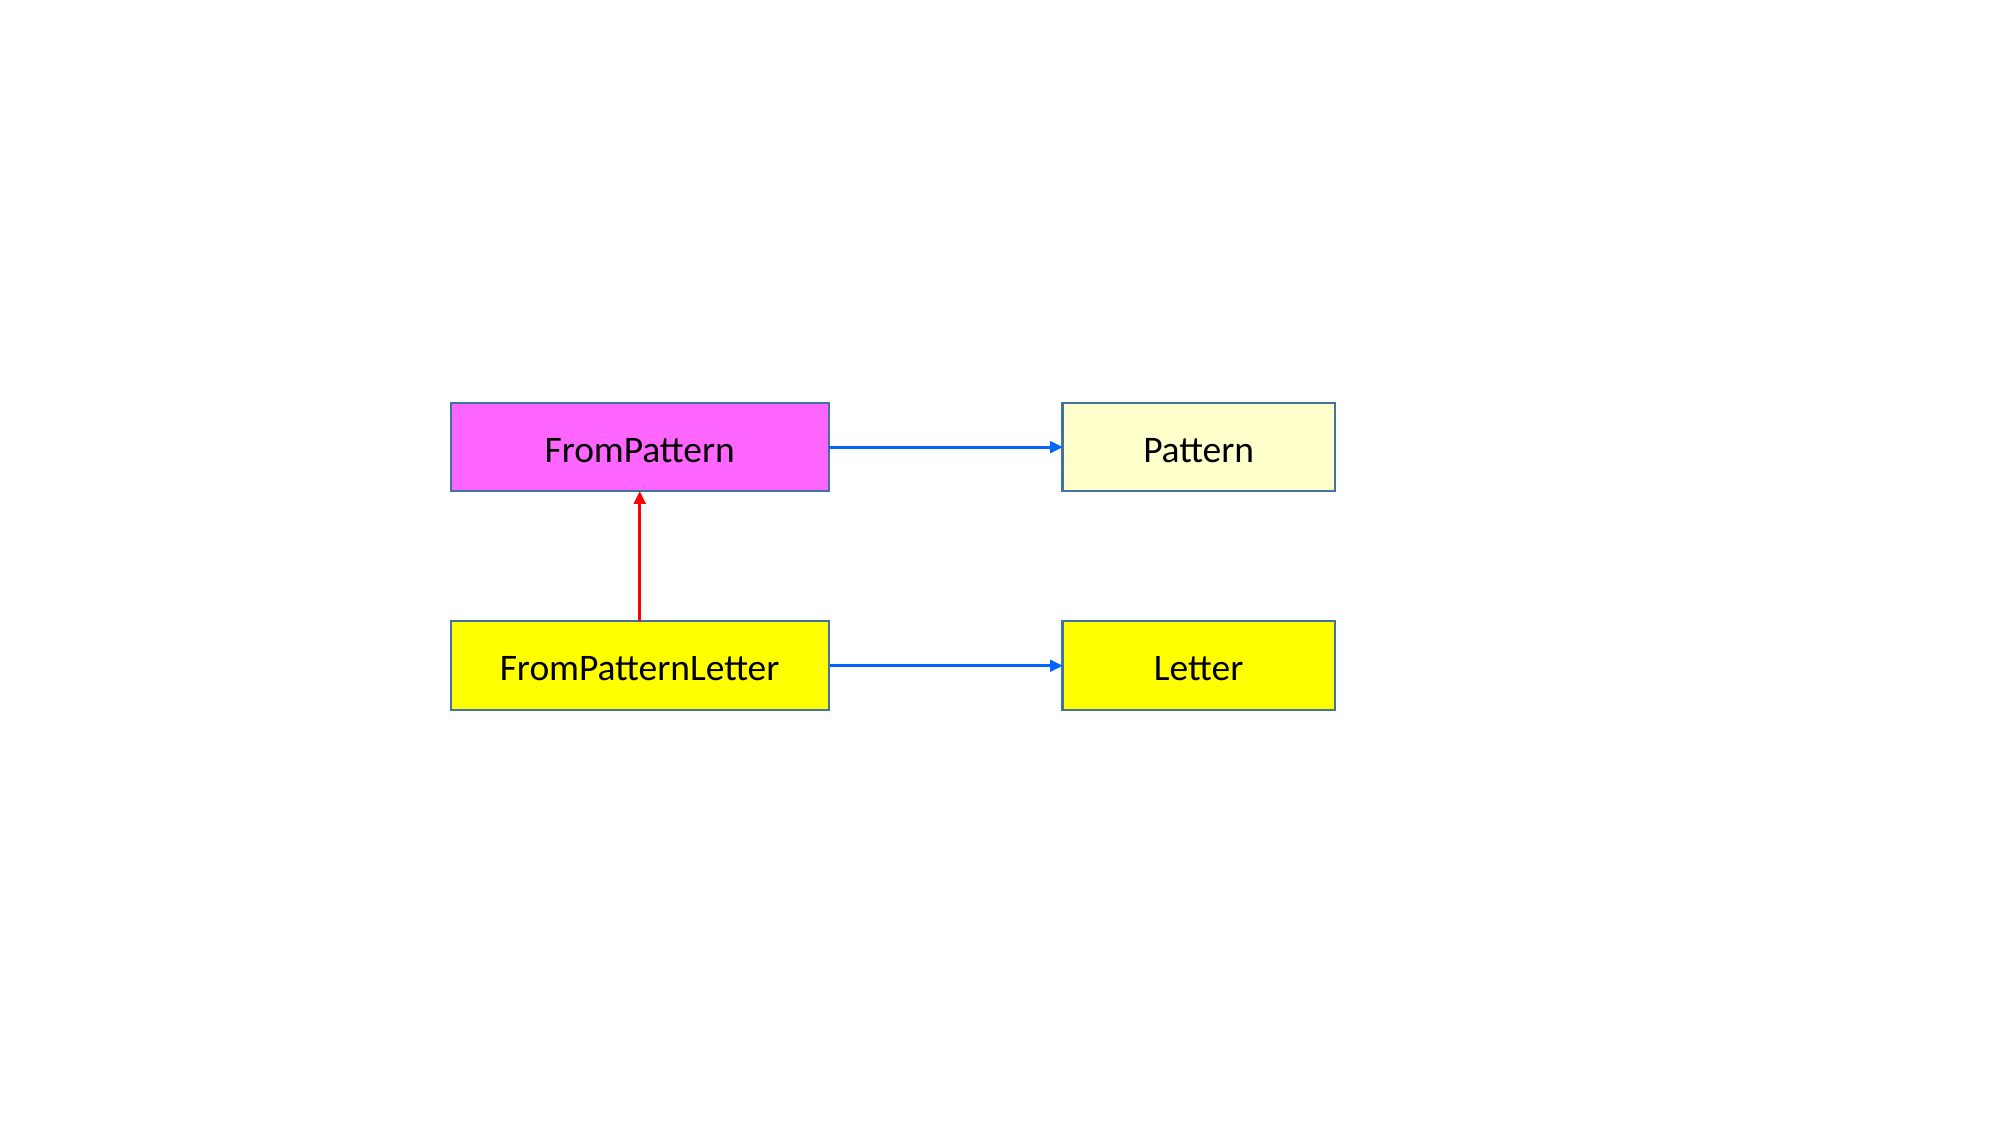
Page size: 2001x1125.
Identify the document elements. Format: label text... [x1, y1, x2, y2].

text_box FromPatternLetter [450, 620, 830, 711]
text_box Letter [1061, 620, 1336, 711]
text_box FromPattern [450, 402, 830, 492]
text_box Pattern [1061, 402, 1336, 492]
